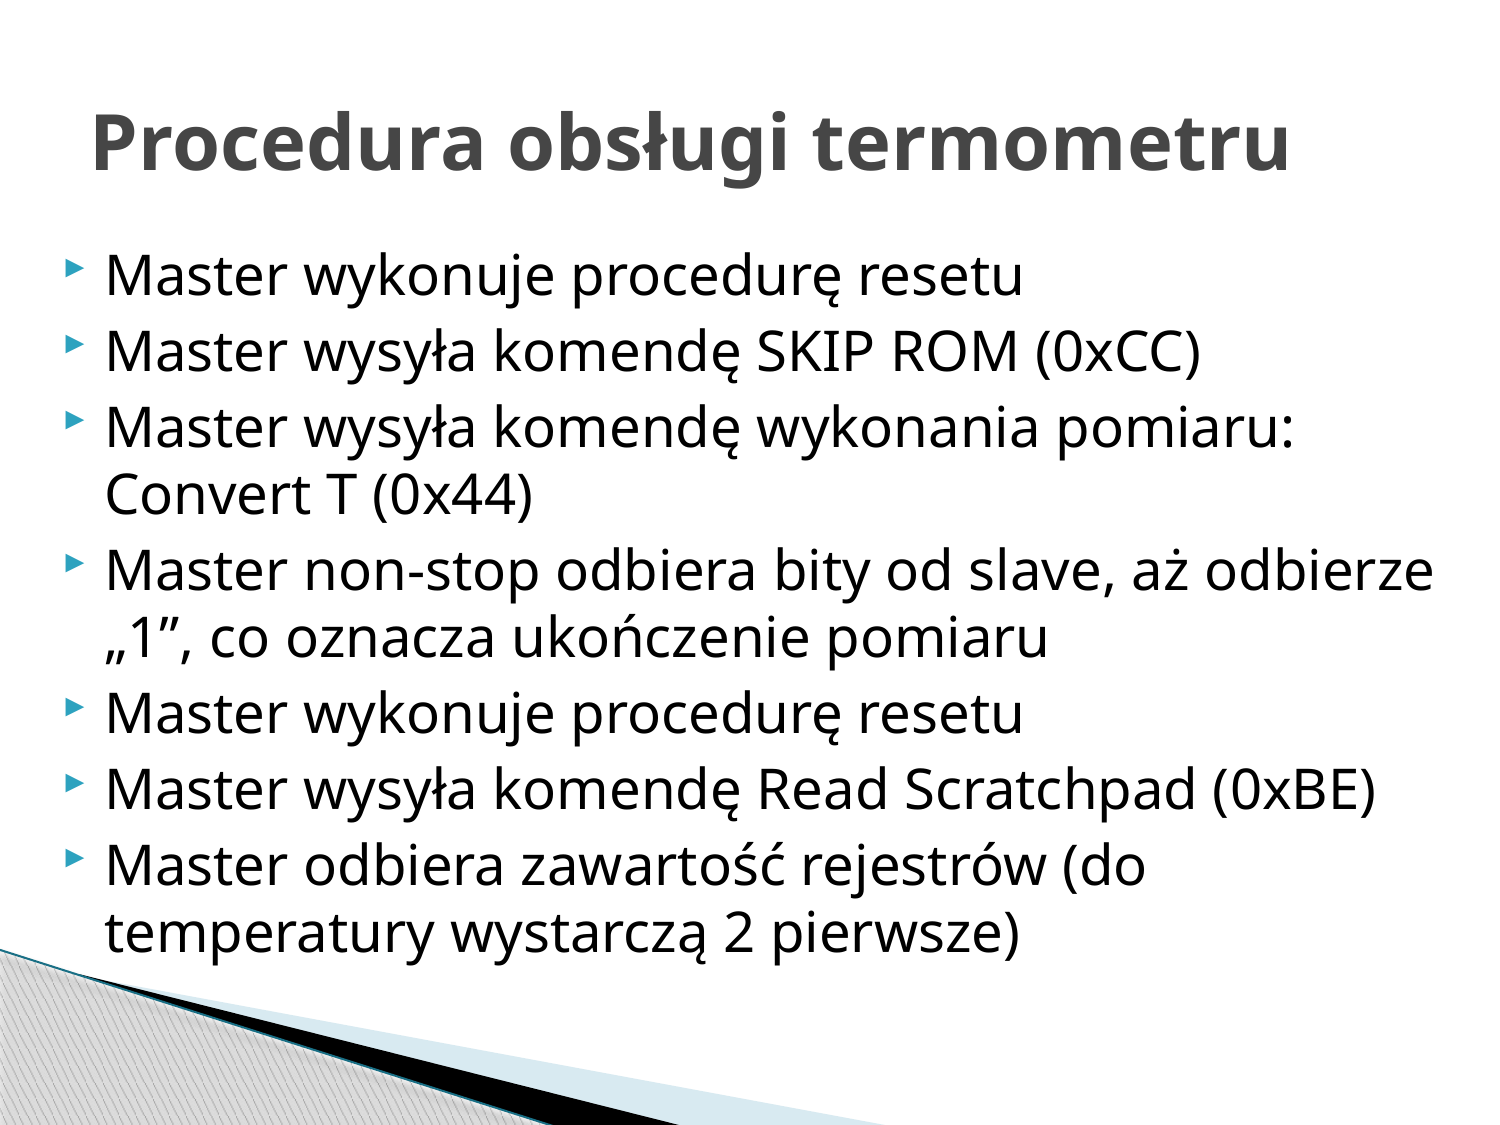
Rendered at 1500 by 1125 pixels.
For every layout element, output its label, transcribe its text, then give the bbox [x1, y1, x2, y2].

list Master wykonuje procedurę resetu Master wysyła komendę SKIP ROM (0xCC) Master wysyła komendę wykonania pomiaru: Convert T (0x44) Master non-stop odbiera bity od slave, aż odbierze „1”, co oznacza ukończenie pomiaru Master wykonuje procedurę resetu Master wysyła komendę Read Scratchpad (0xBE) Master odbiera zawartość rejestrów (do temperatury wystarczą 2 pierwsze) [29, 231, 1500, 986]
title Procedura obsługi termometru [75, 45, 1425, 233]
